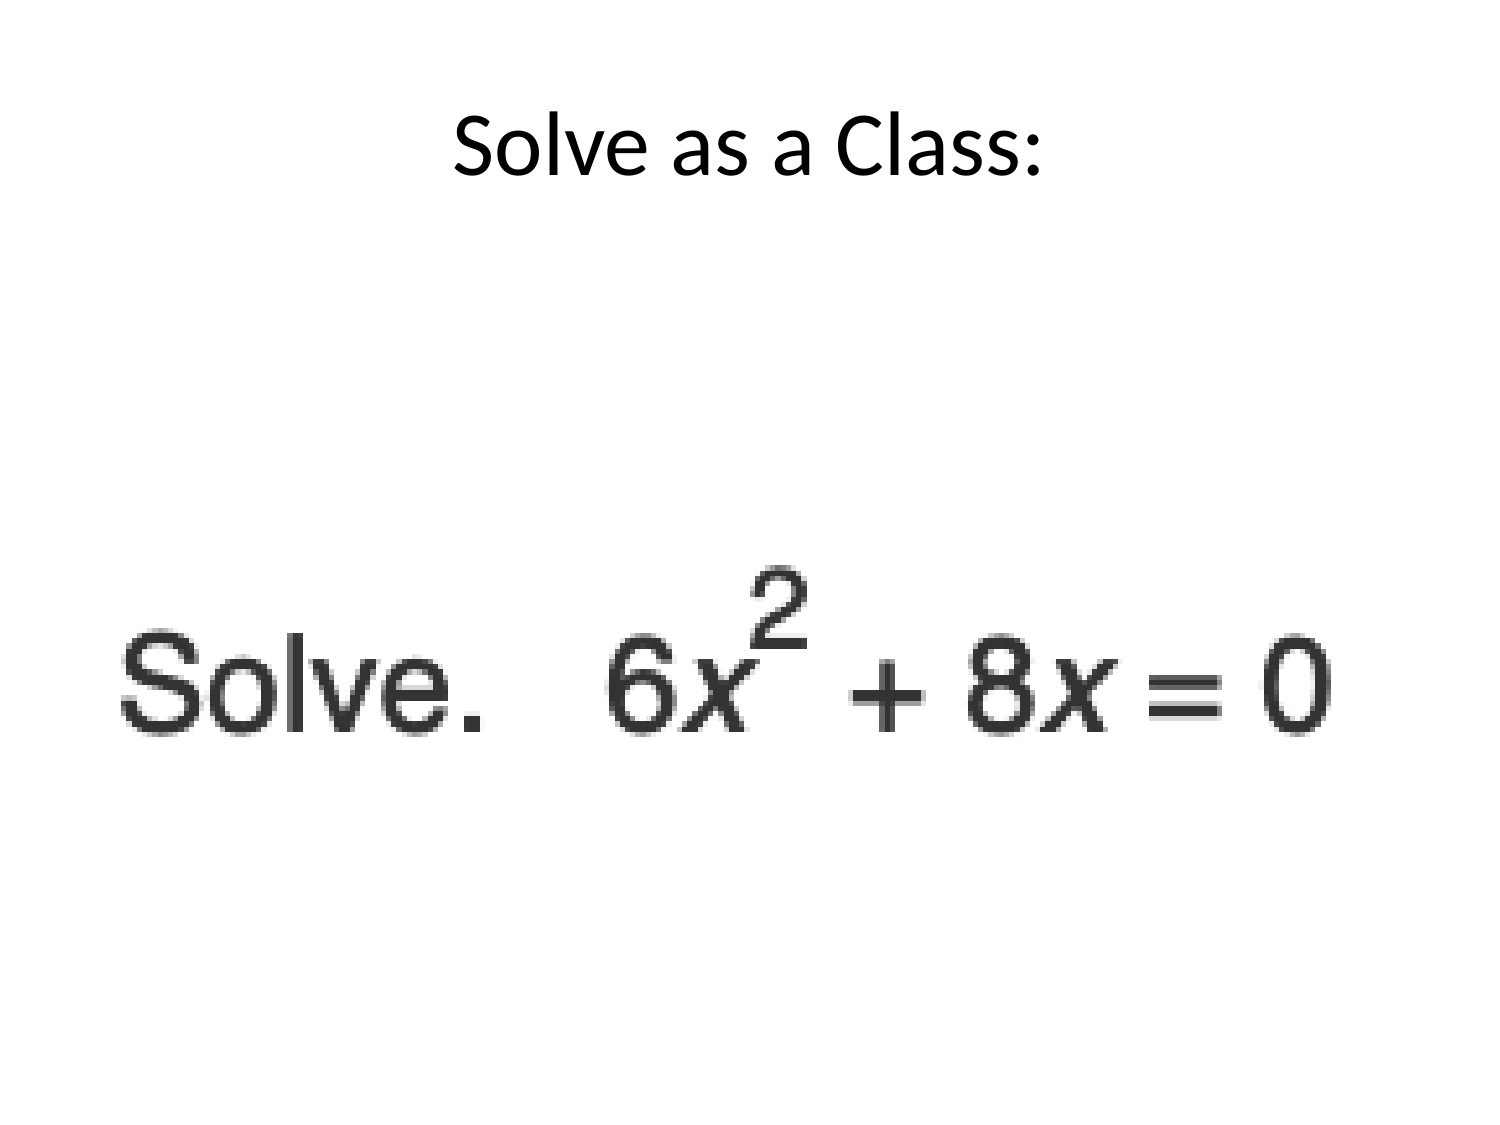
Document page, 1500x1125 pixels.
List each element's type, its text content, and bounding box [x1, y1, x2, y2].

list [74, 262, 1426, 1006]
title Solve as a Class: [75, 45, 1425, 233]
